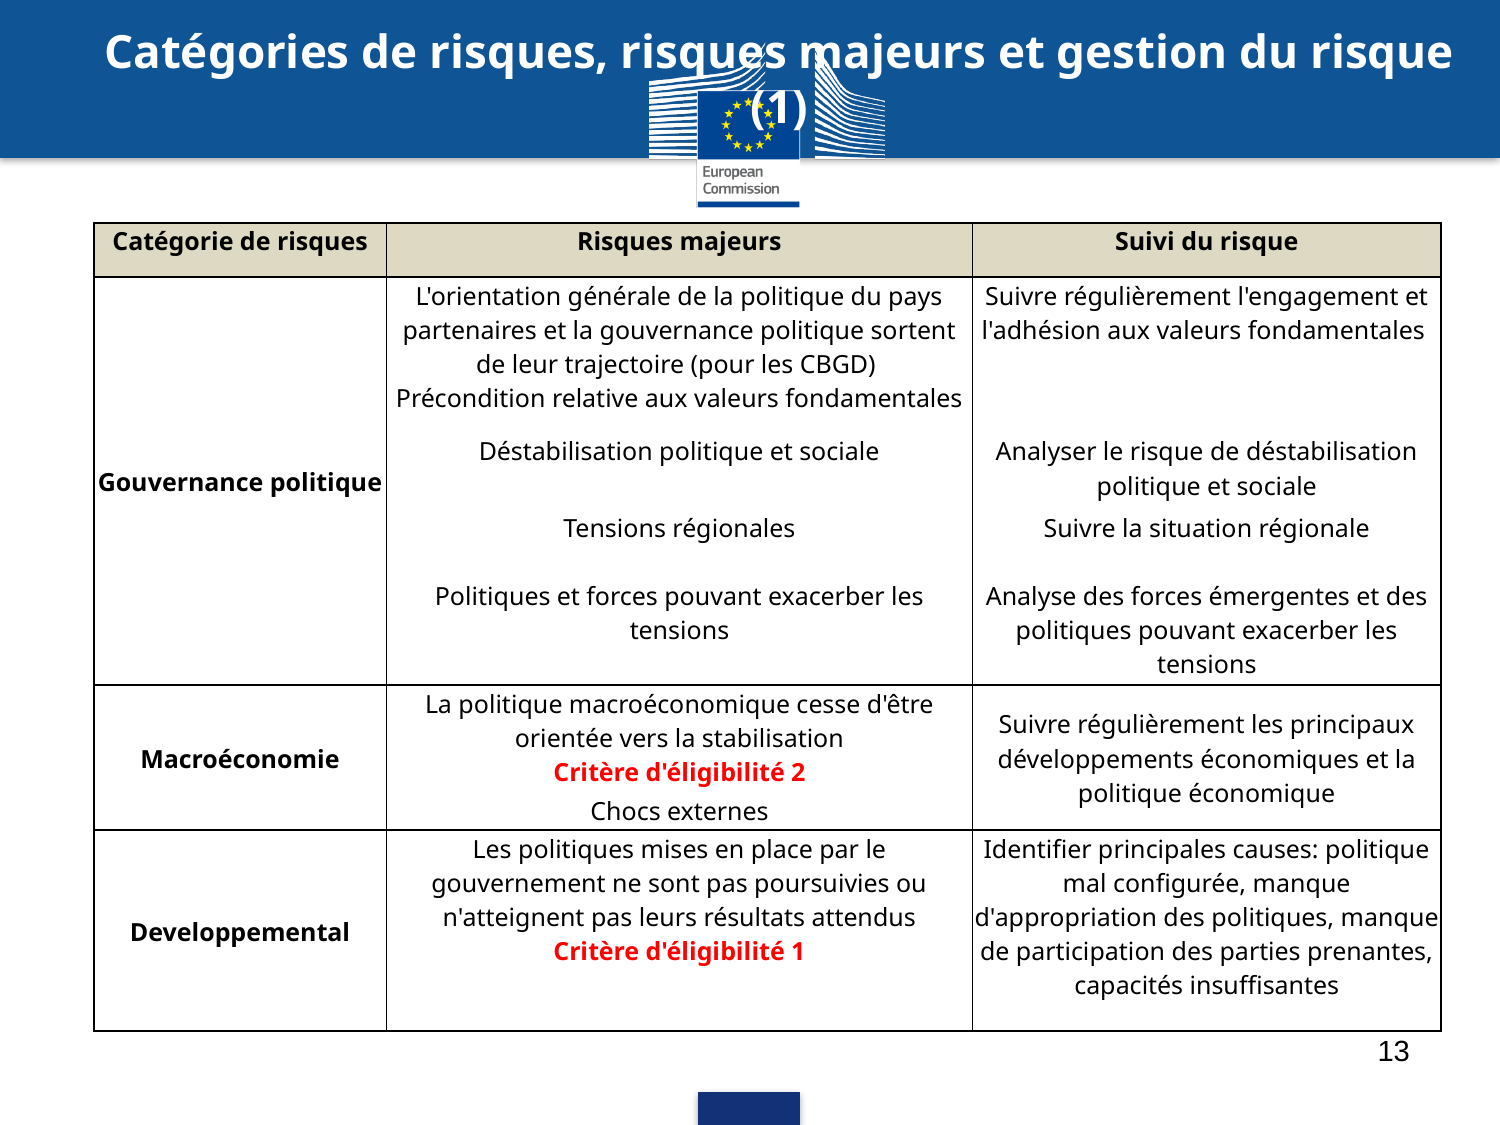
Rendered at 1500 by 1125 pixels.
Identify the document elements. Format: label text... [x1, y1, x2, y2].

table_cell La politique macroéconomique cesse d'être orientée vers la stabilisation Critère d'éligibilité 2 [387, 686, 972, 793]
table_cell Gouvernance politique [95, 278, 386, 684]
picture [649, 132, 885, 208]
table_header Suivi du risque [973, 224, 1440, 276]
table_cell L'orientation générale de la politique du pays partenaires et la gouvernance politique sortent de leur trajectoire (pour les CBGD) Précondition relative aux valeurs fondamentales [387, 278, 972, 433]
table_cell Identifier principales causes: politique mal configurée, manque d'appropriation des politiques, manque de participation des parties prenantes, capacités insuffisantes [973, 831, 1440, 1030]
table_cell Developpemental [95, 831, 386, 1030]
title Catégories de risques, risques majeurs et gestion du risque (1) [0, 23, 1500, 132]
table_cell Macroéconomie [95, 686, 386, 829]
table_cell Suivre régulièrement l'engagement et l'adhésion aux valeurs fondamentales [973, 278, 1440, 433]
table_cell Les politiques mises en place par le gouvernement ne sont pas poursuivies ou n'atteignent pas leurs résultats attendus Critère d'éligibilité 1 [387, 831, 972, 1030]
table_cell Déstabilisation politique et sociale [387, 433, 972, 509]
table_cell Chocs externes [387, 793, 972, 829]
table_cell Suivre la situation régionale Analyse des forces émergentes et des politiques pouvant exacerber les tensions [973, 509, 1440, 684]
table_cell Suivre régulièrement les principaux développements économiques et la politique économique [973, 686, 1440, 829]
table_cell Tensions régionales Politiques et forces pouvant exacerber les tensions [387, 509, 972, 684]
slide_number 13 [1074, 1032, 1426, 1103]
table_header Catégorie de risques [95, 224, 386, 276]
table_header Risques majeurs [387, 224, 972, 276]
table_cell Analyser le risque de déstabilisation politique et sociale [973, 433, 1440, 509]
